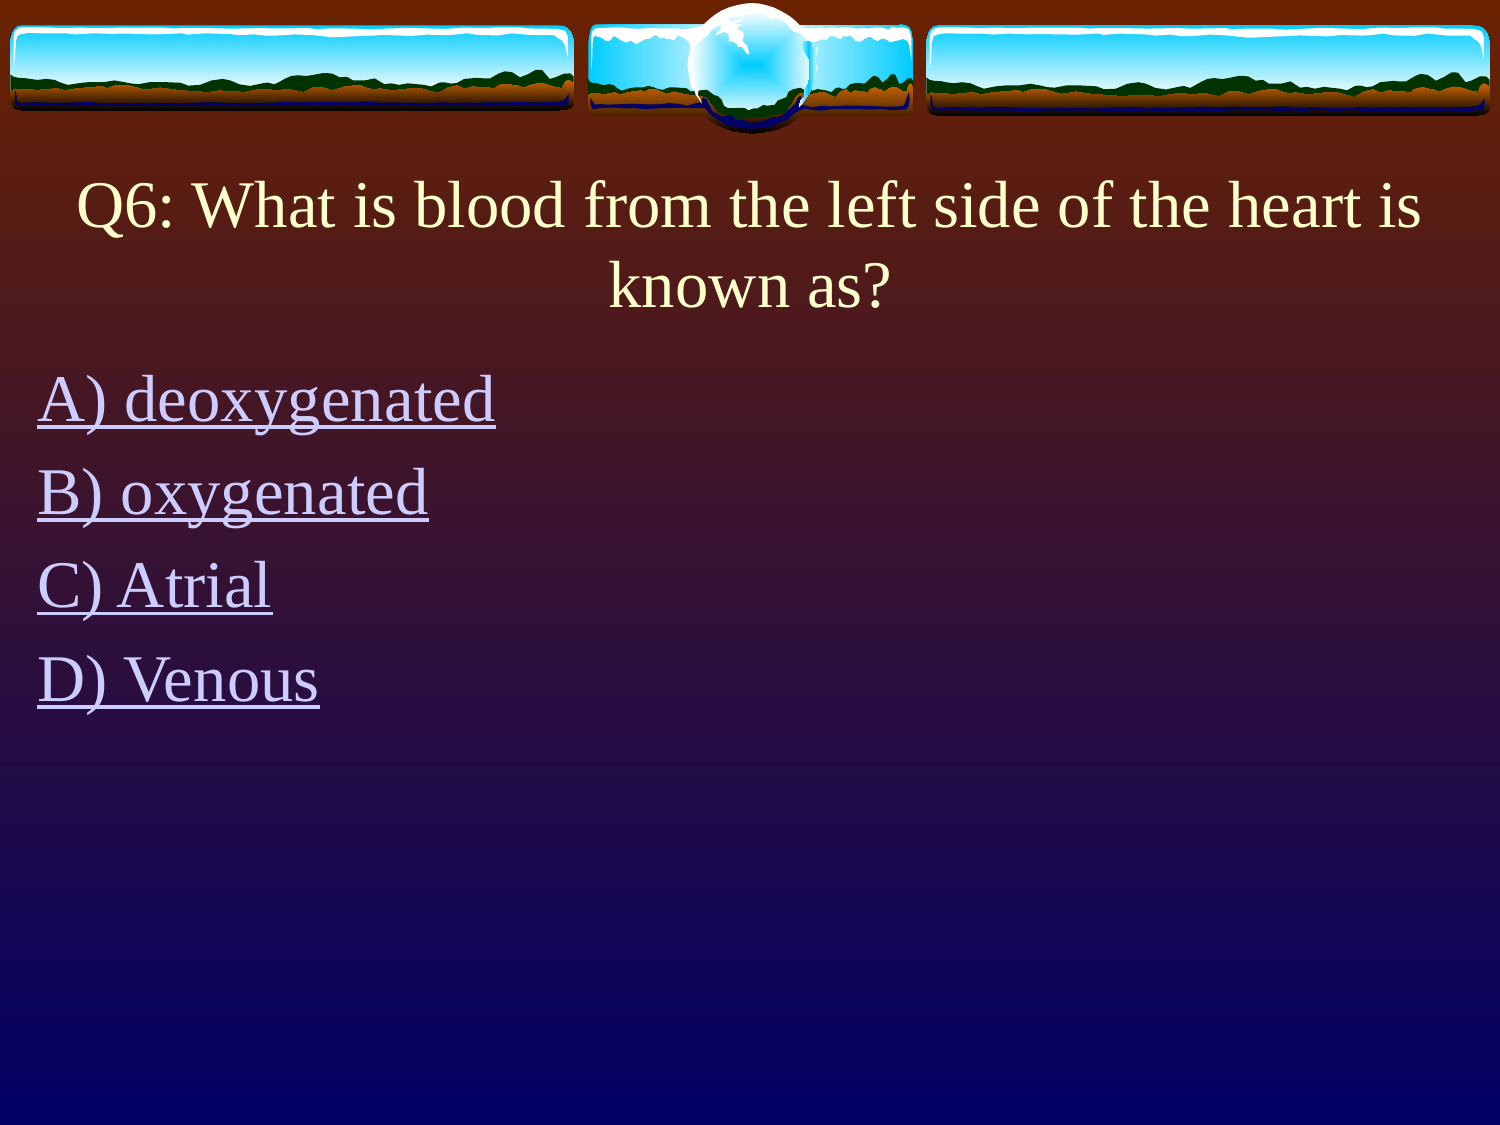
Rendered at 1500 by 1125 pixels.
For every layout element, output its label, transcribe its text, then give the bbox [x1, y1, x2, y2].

title Q6: What is blood from the left side of the heart is known as? [21, 145, 1480, 336]
list A) deoxygenated B) oxygenated C) Atrial D) Venous [21, 346, 1482, 1026]
